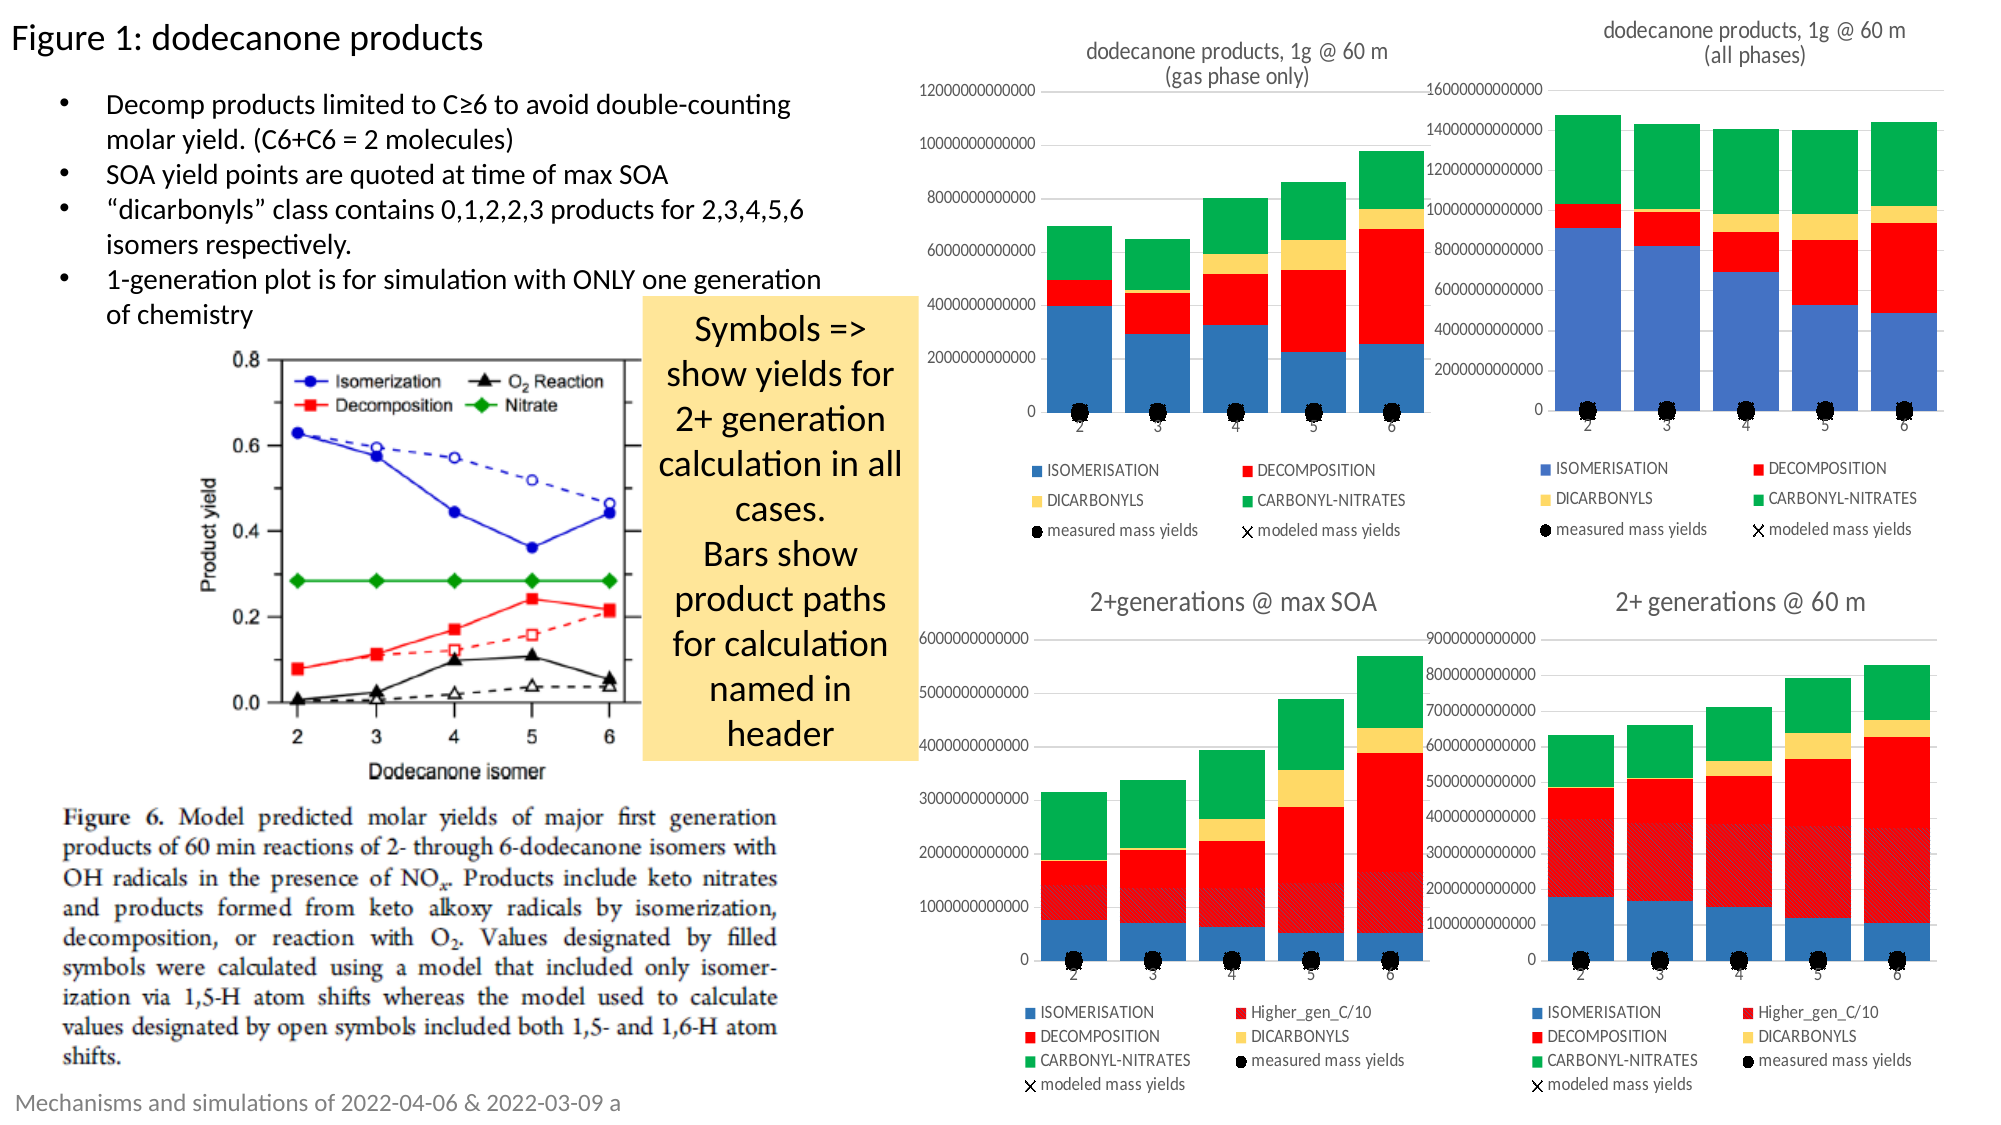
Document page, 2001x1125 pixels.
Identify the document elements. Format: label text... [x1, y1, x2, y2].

text_box Symbols => show yields for 2+ generation calculation in all cases. Bars show product paths for calculation named in header [642, 296, 918, 761]
text_box Mechanisms and simulations of 2022-04-06 & 2022-03-09 a [0, 1079, 724, 1125]
picture [52, 340, 806, 1080]
text_box Decomp products limited to C≥6 to avoid double-counting molar yield. (C6+C6 = 2 molecules) SOA yield points are quoted at time of max SOA “dicarbonyls” class contains 0,1,2,2,3 products for 2,3,4,5,6 isomers respectively. 1-generation plot is for simulation with ONLY one generation of chemistry [44, 77, 849, 373]
text_box Figure 1: dodecanone products [0, 5, 510, 66]
chart [918, 12, 2000, 1122]
